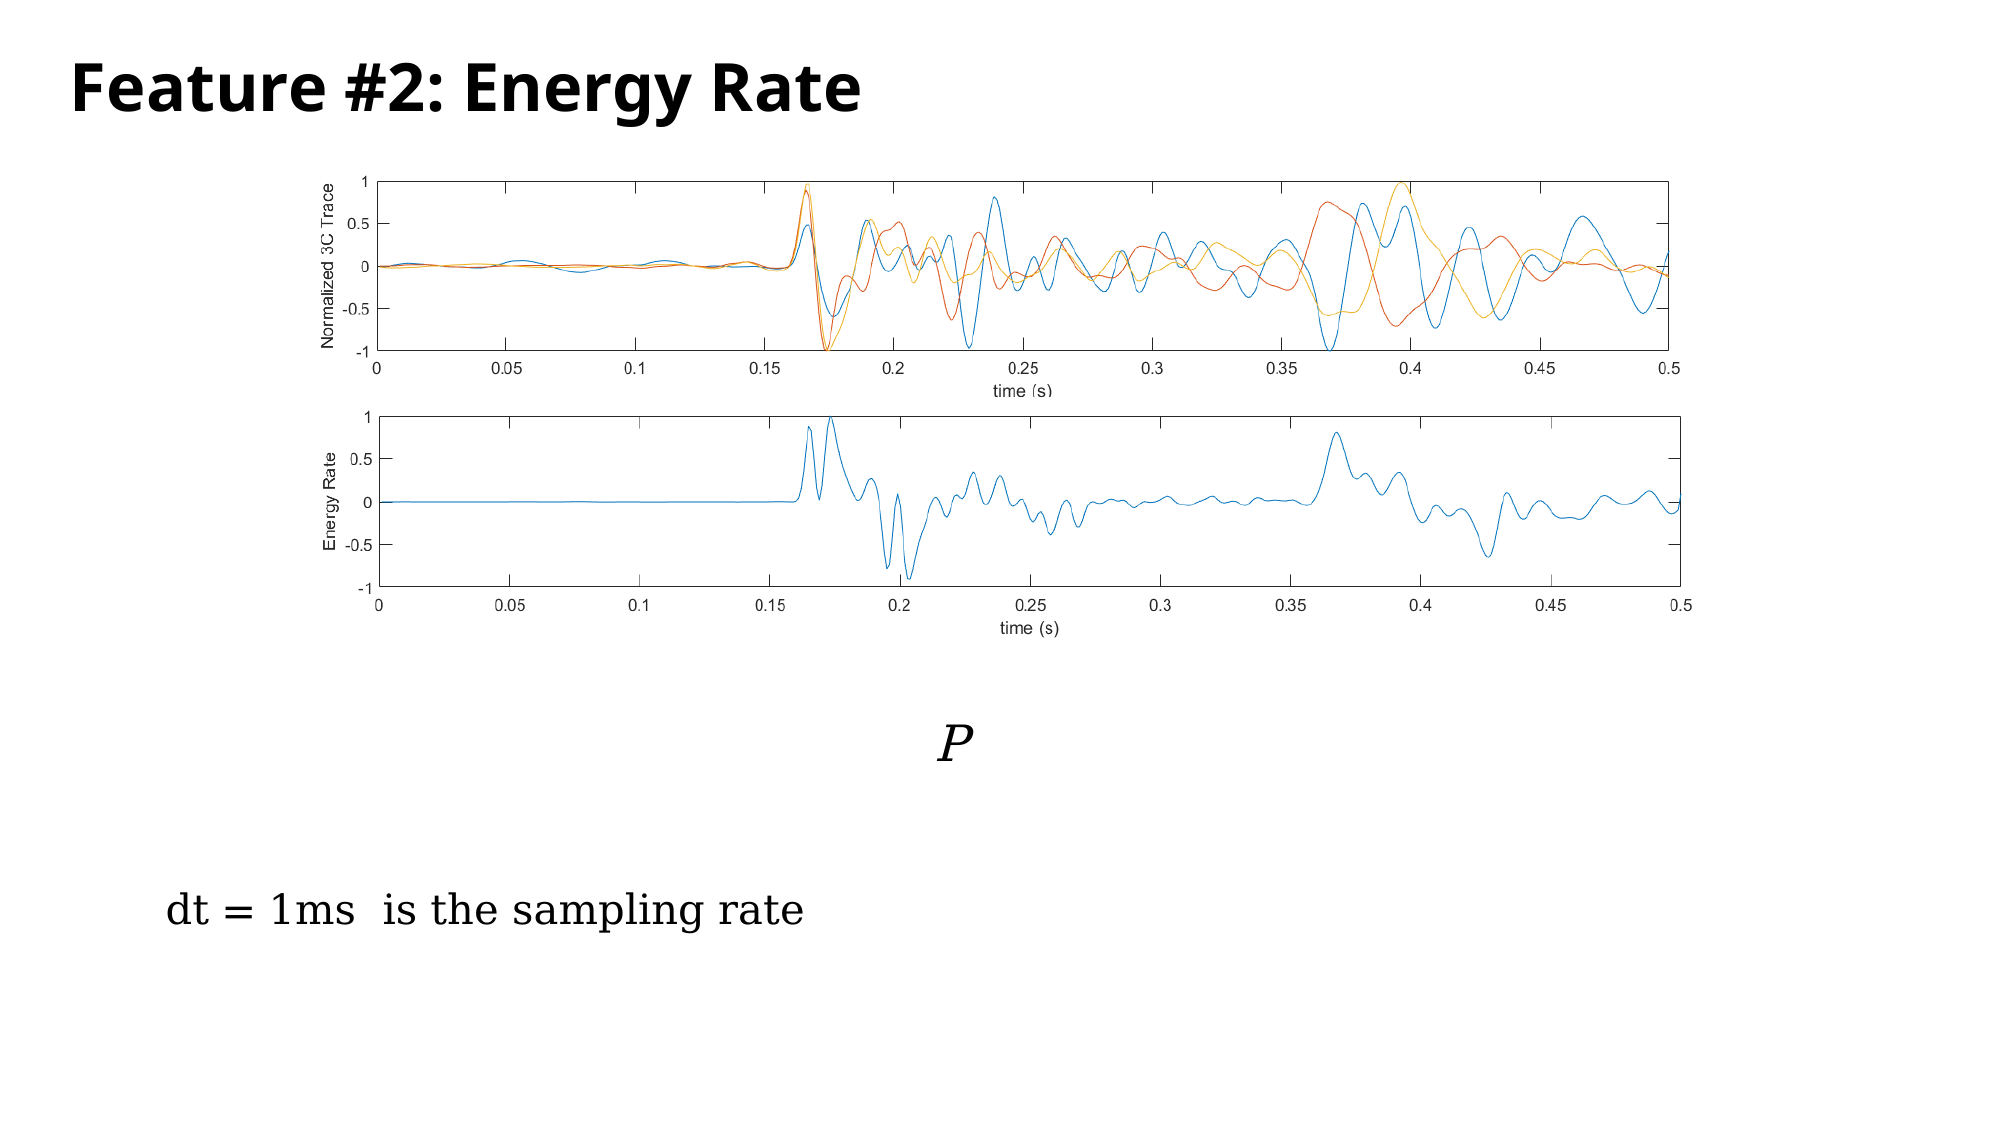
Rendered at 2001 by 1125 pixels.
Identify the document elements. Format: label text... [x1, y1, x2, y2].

picture [160, 397, 1840, 638]
title Feature #2: Energy Rate [55, 42, 1827, 138]
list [159, 162, 1827, 401]
text_box dt = 1ms is the sampling rate [150, 875, 820, 941]
